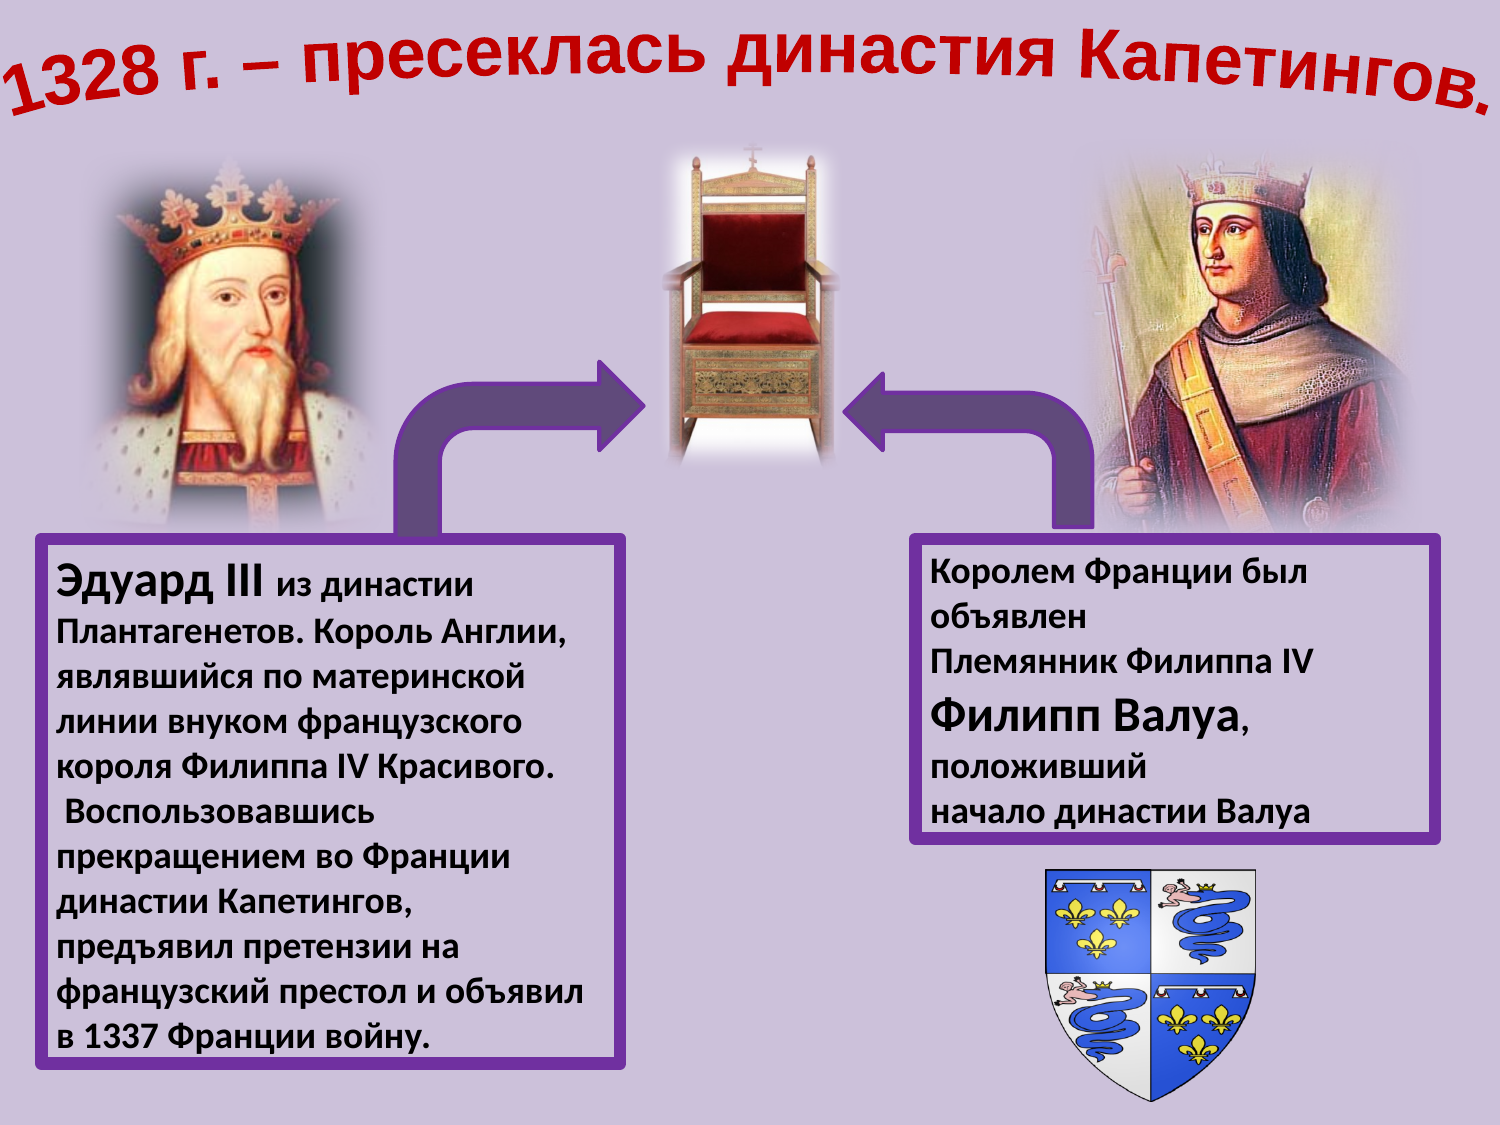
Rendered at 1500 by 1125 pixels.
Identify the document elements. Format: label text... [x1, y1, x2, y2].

picture [1045, 869, 1256, 1102]
picture [1068, 136, 1424, 549]
text_box [393, 359, 646, 541]
picture [655, 136, 847, 474]
text_box Эдуард III из династии Плантагенетов. Король Англии, являвшийся по материнской линии внуком французского короля Филиппа IV Красивого. Воспользовавшись прекращением во Франции династии Капетингов, предъявил претензии на французский престол и объявил в 1337 Франции войну. [41, 538, 621, 1064]
text_box [851, 371, 1063, 530]
picture [76, 148, 390, 543]
text_box Королем Франции был объявлен Племянник Филиппа IV Филипп Валуа, положивший начало династии Валуа [915, 538, 1436, 839]
